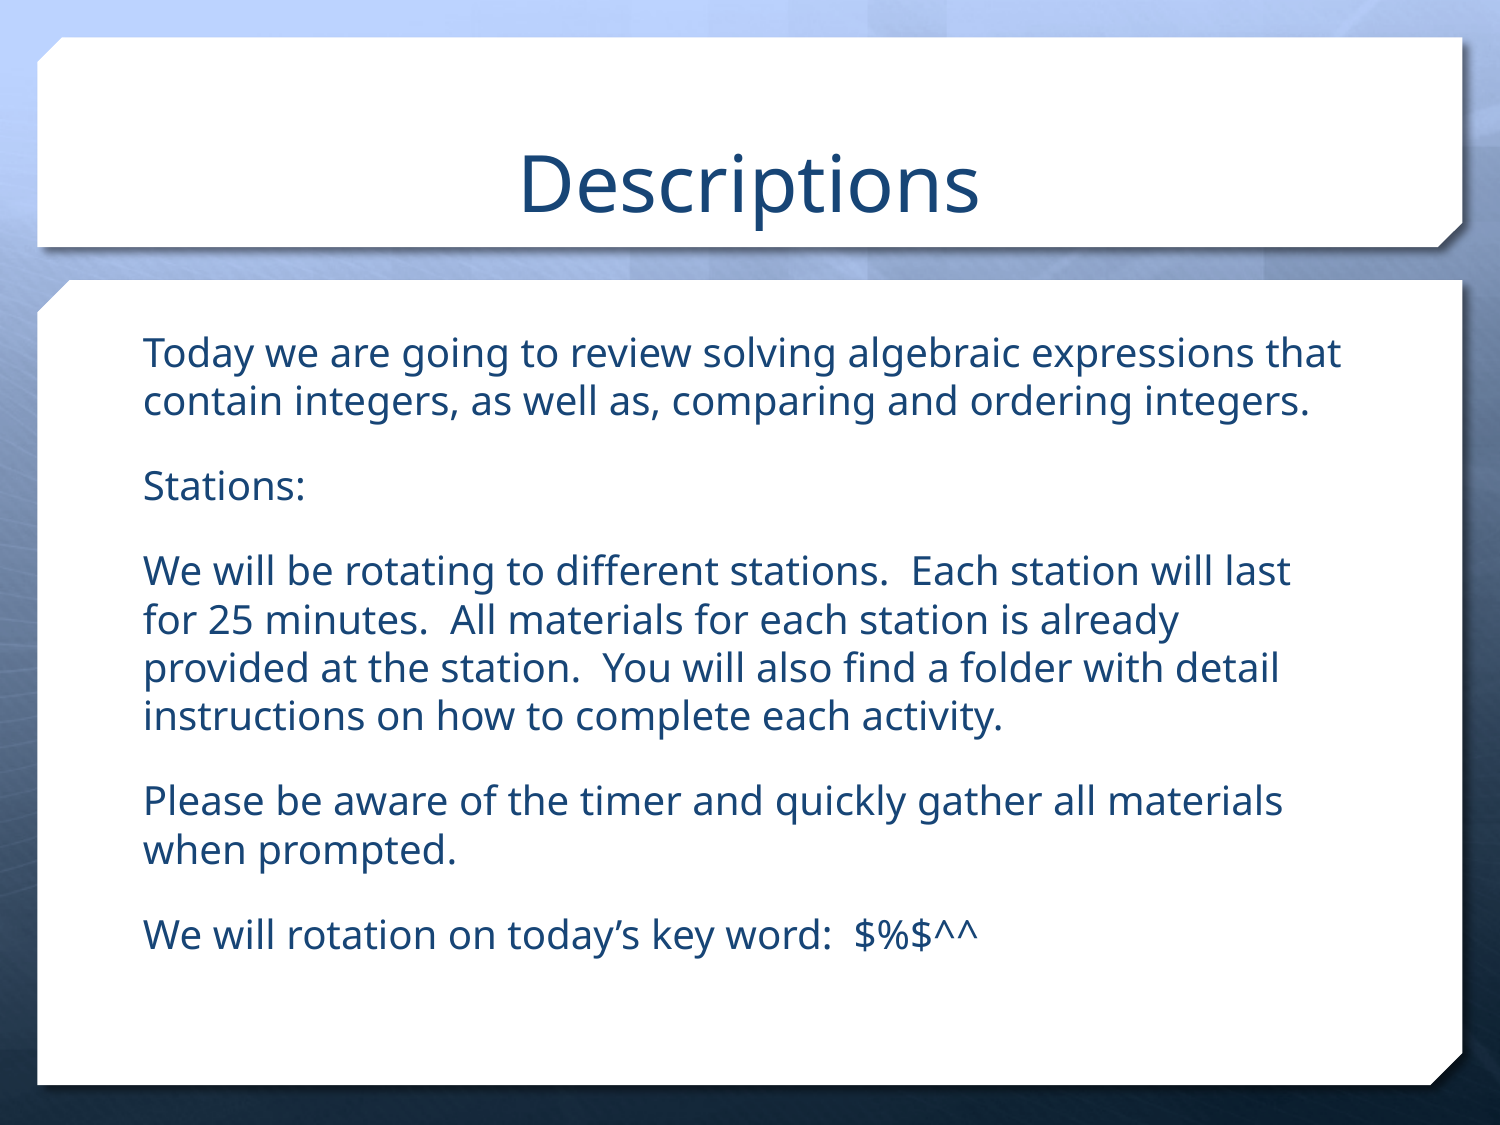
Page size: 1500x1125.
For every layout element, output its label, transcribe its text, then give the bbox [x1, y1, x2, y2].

list Today we are going to review solving algebraic expressions that contain integers, as well as, comparing and ordering integers. Stations: We will be rotating to different stations. Each station will last for 25 minutes. All materials for each station is already provided at the station. You will also find a folder with detail instructions on how to complete each activity. Please be aware of the timer and quickly gather all materials when prompted. We will rotation on today’s key word: $%$^^ [127, 319, 1372, 978]
title Descriptions [127, 48, 1372, 236]
